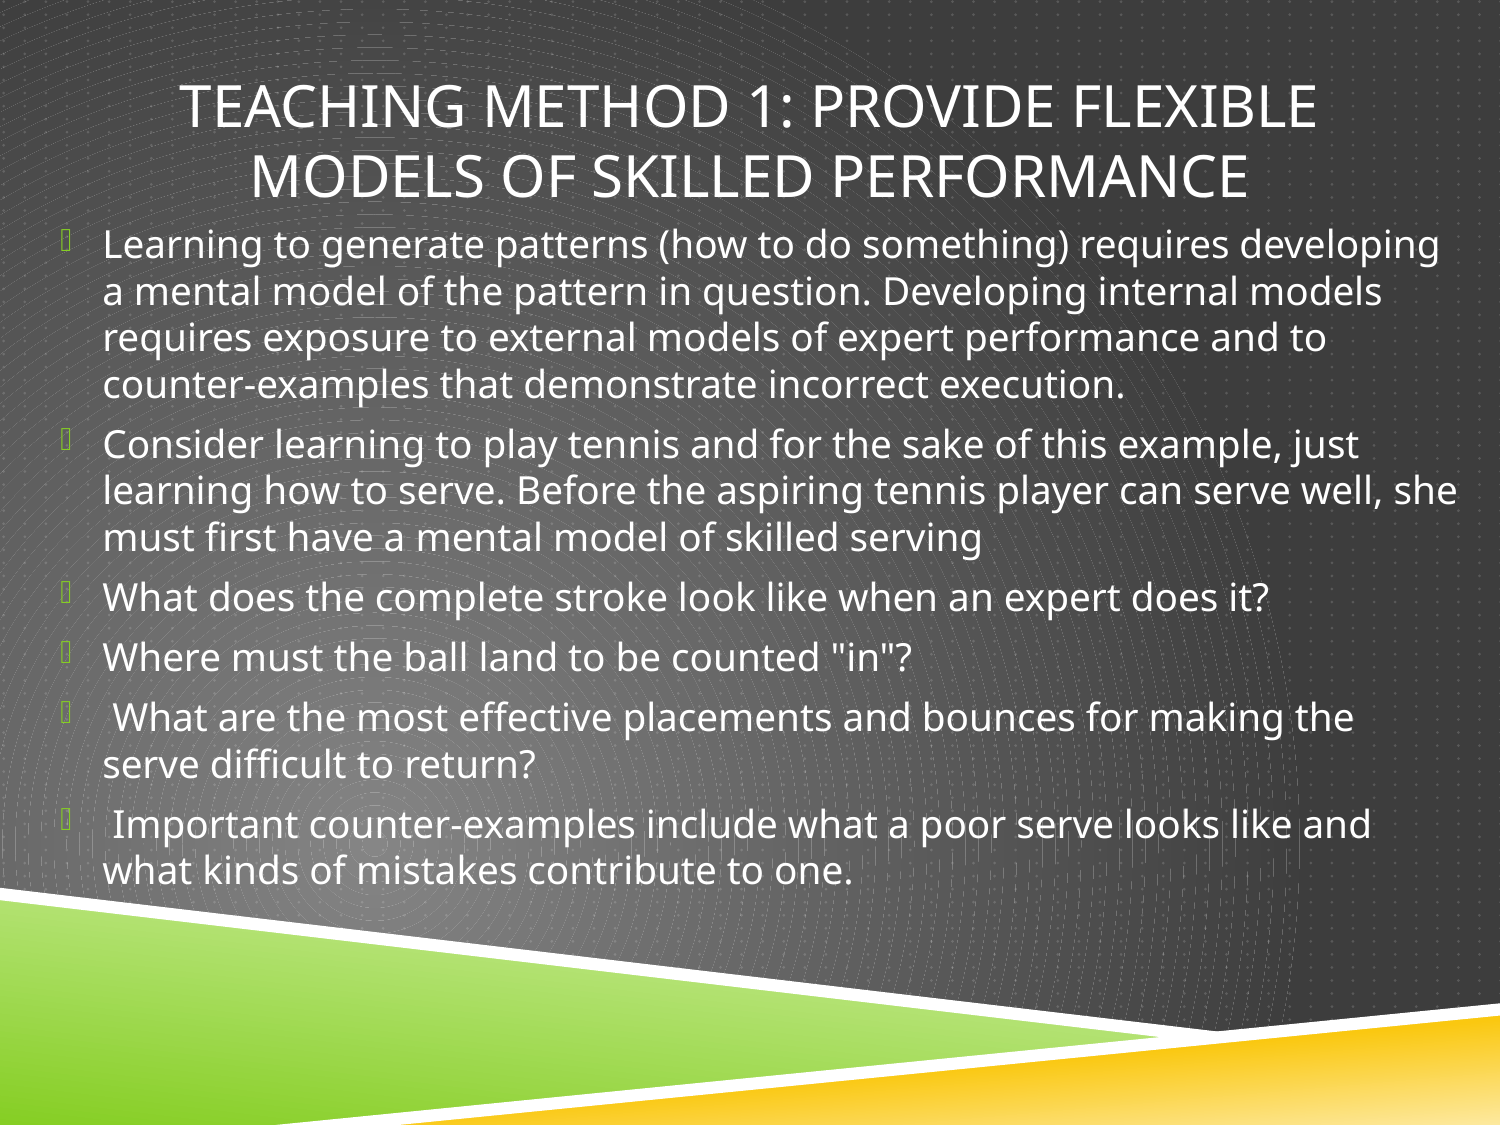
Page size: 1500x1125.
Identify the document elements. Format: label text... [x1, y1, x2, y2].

list Learning to generate patterns (how to do something) requires developing a mental model of the pattern in question. Developing internal models requires exposure to external models of expert performance and to counter-examples that demonstrate incorrect execution. Consider learning to play tennis and for the sake of this example, just learning how to serve. Before the aspiring tennis player can serve well, she must first have a mental model of skilled serving What does the complete stroke look like when an expert does it? Where must the ball land to be counted "in"? What are the most effective placements and bounces for making the serve difficult to return? Important counter-examples include what a poor serve looks like and what kinds of mistakes contribute to one. [50, 212, 1463, 938]
title Teaching Method 1: Provide Flexible Models of Skilled Performance [112, 45, 1388, 212]
